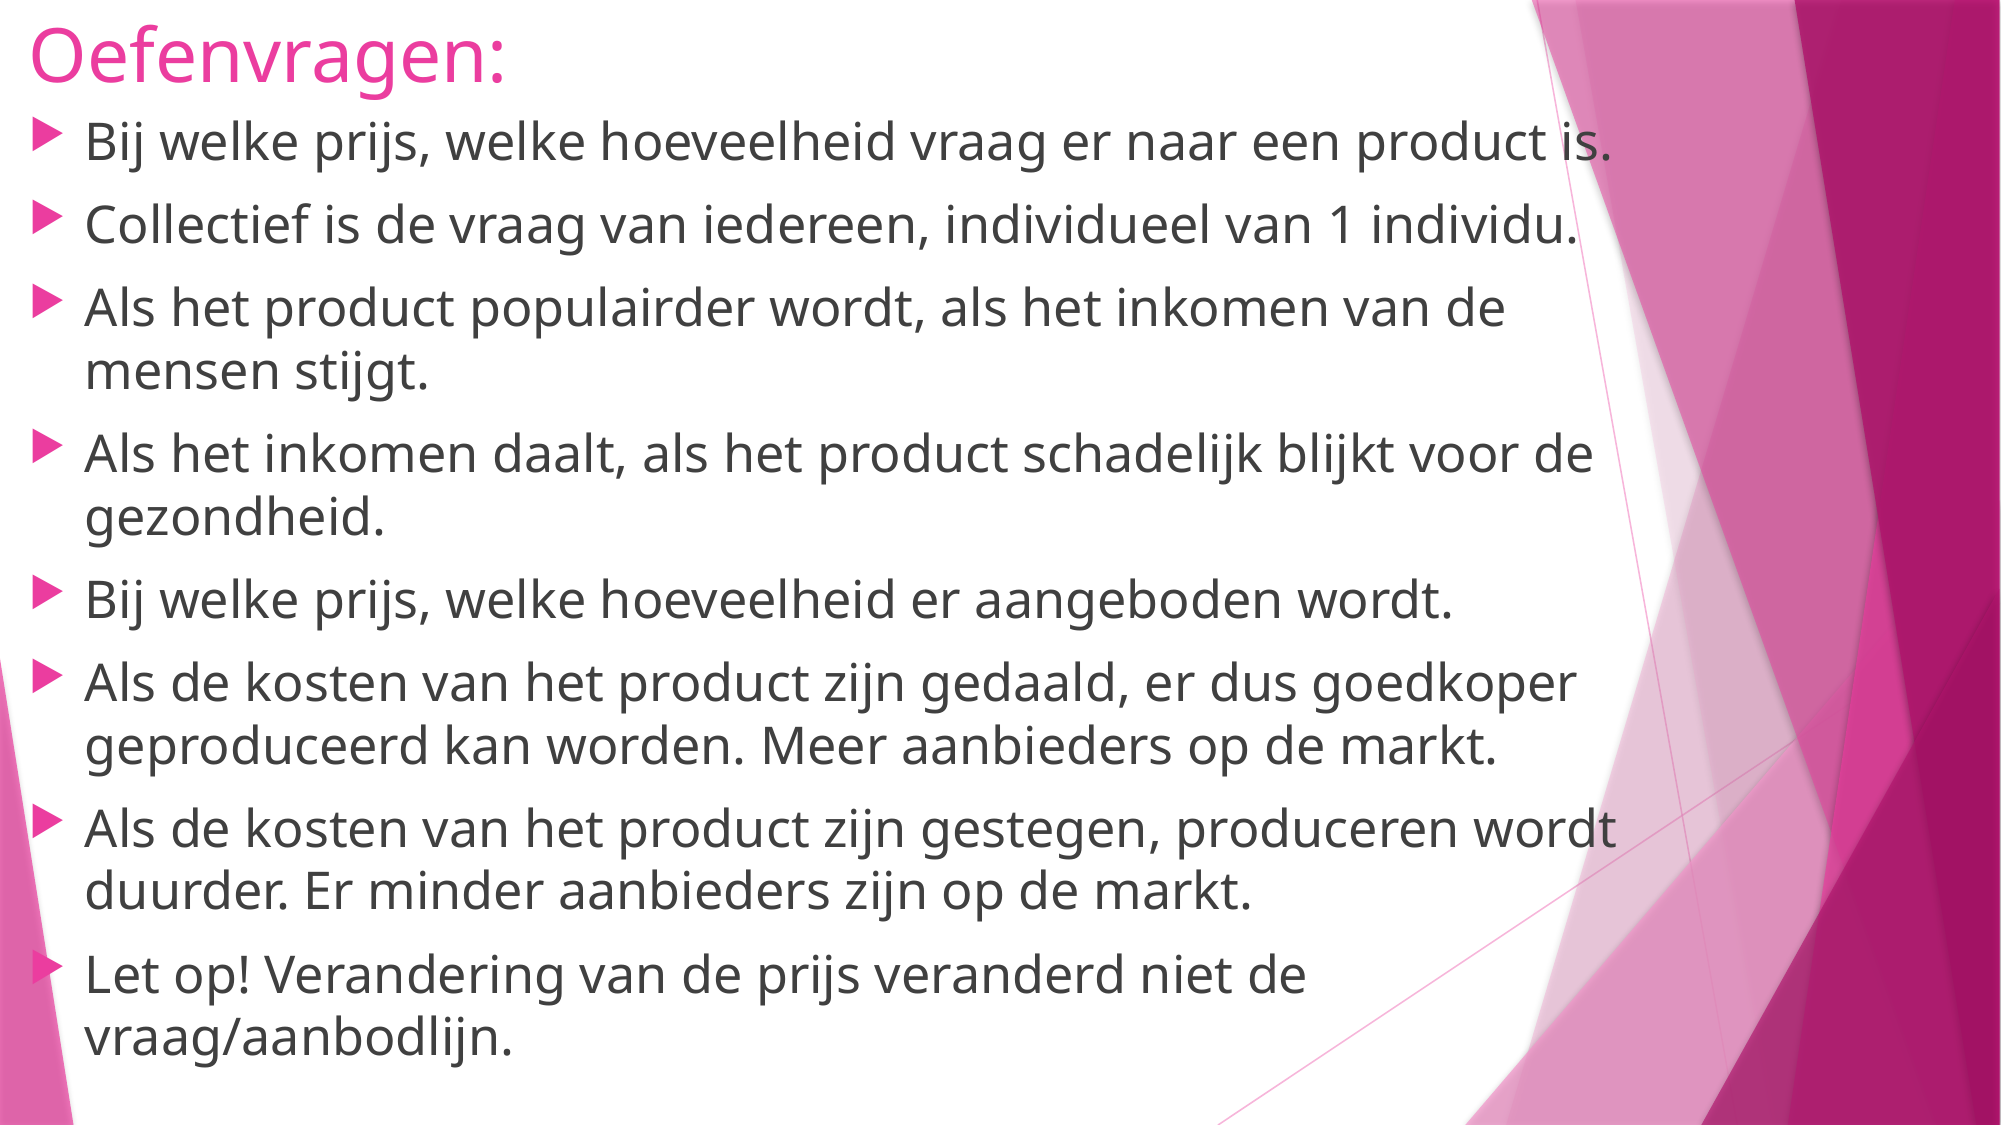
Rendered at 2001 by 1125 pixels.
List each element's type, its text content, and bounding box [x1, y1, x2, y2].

title Oefenvragen: [13, 0, 1522, 100]
list Bij welke prijs, welke hoeveelheid vraag er naar een product is. Collectief is de vraag van iedereen, individueel van 1 individu. Als het product populairder wordt, als het inkomen van de mensen stijgt. Als het inkomen daalt, als het product schadelijk blijkt voor de gezondheid. Bij welke prijs, welke hoeveelheid er aangeboden wordt. Als de kosten van het product zijn gedaald, er dus goedkoper geproduceerd kan worden. Meer aanbieders op de markt. Als de kosten van het product zijn gestegen, produceren wordt duurder. Er minder aanbieders zijn op de markt. Let op! Verandering van de prijs veranderd niet de vraag/aanbodlijn. [13, 100, 1704, 998]
